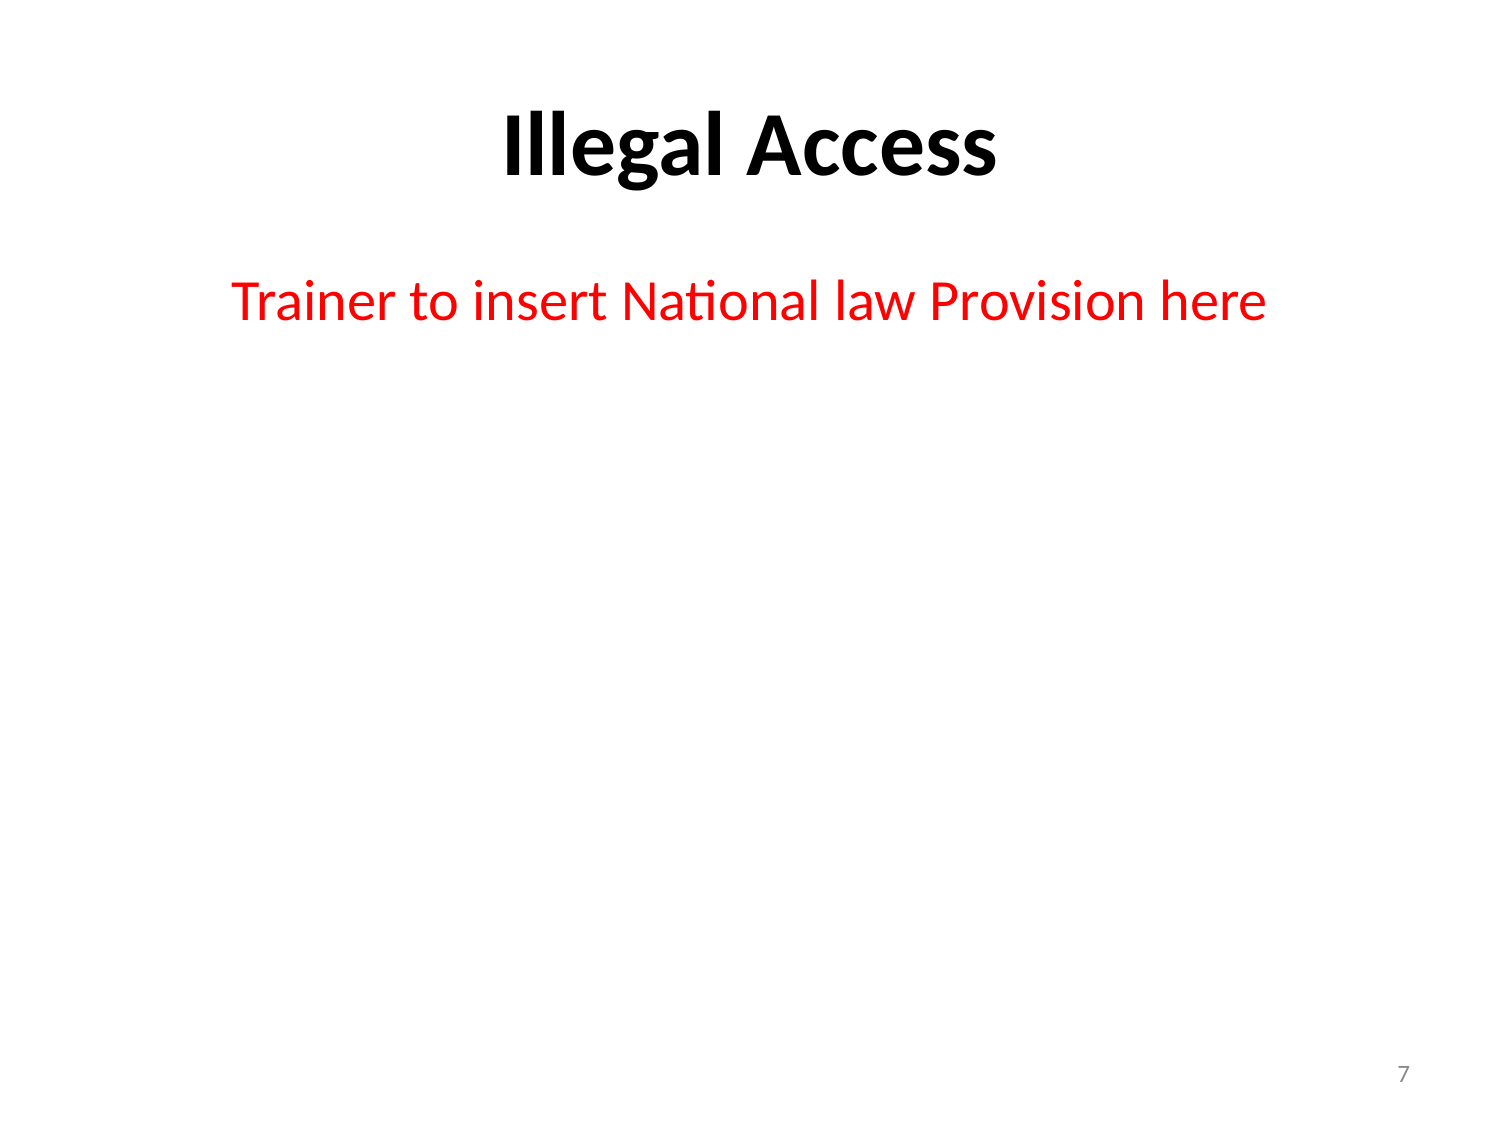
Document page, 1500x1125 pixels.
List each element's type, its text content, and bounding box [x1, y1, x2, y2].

title Illegal Access [75, 45, 1425, 233]
list Trainer to insert National law Provision here [75, 262, 1425, 1005]
slide_number 7 [1074, 1042, 1425, 1103]
